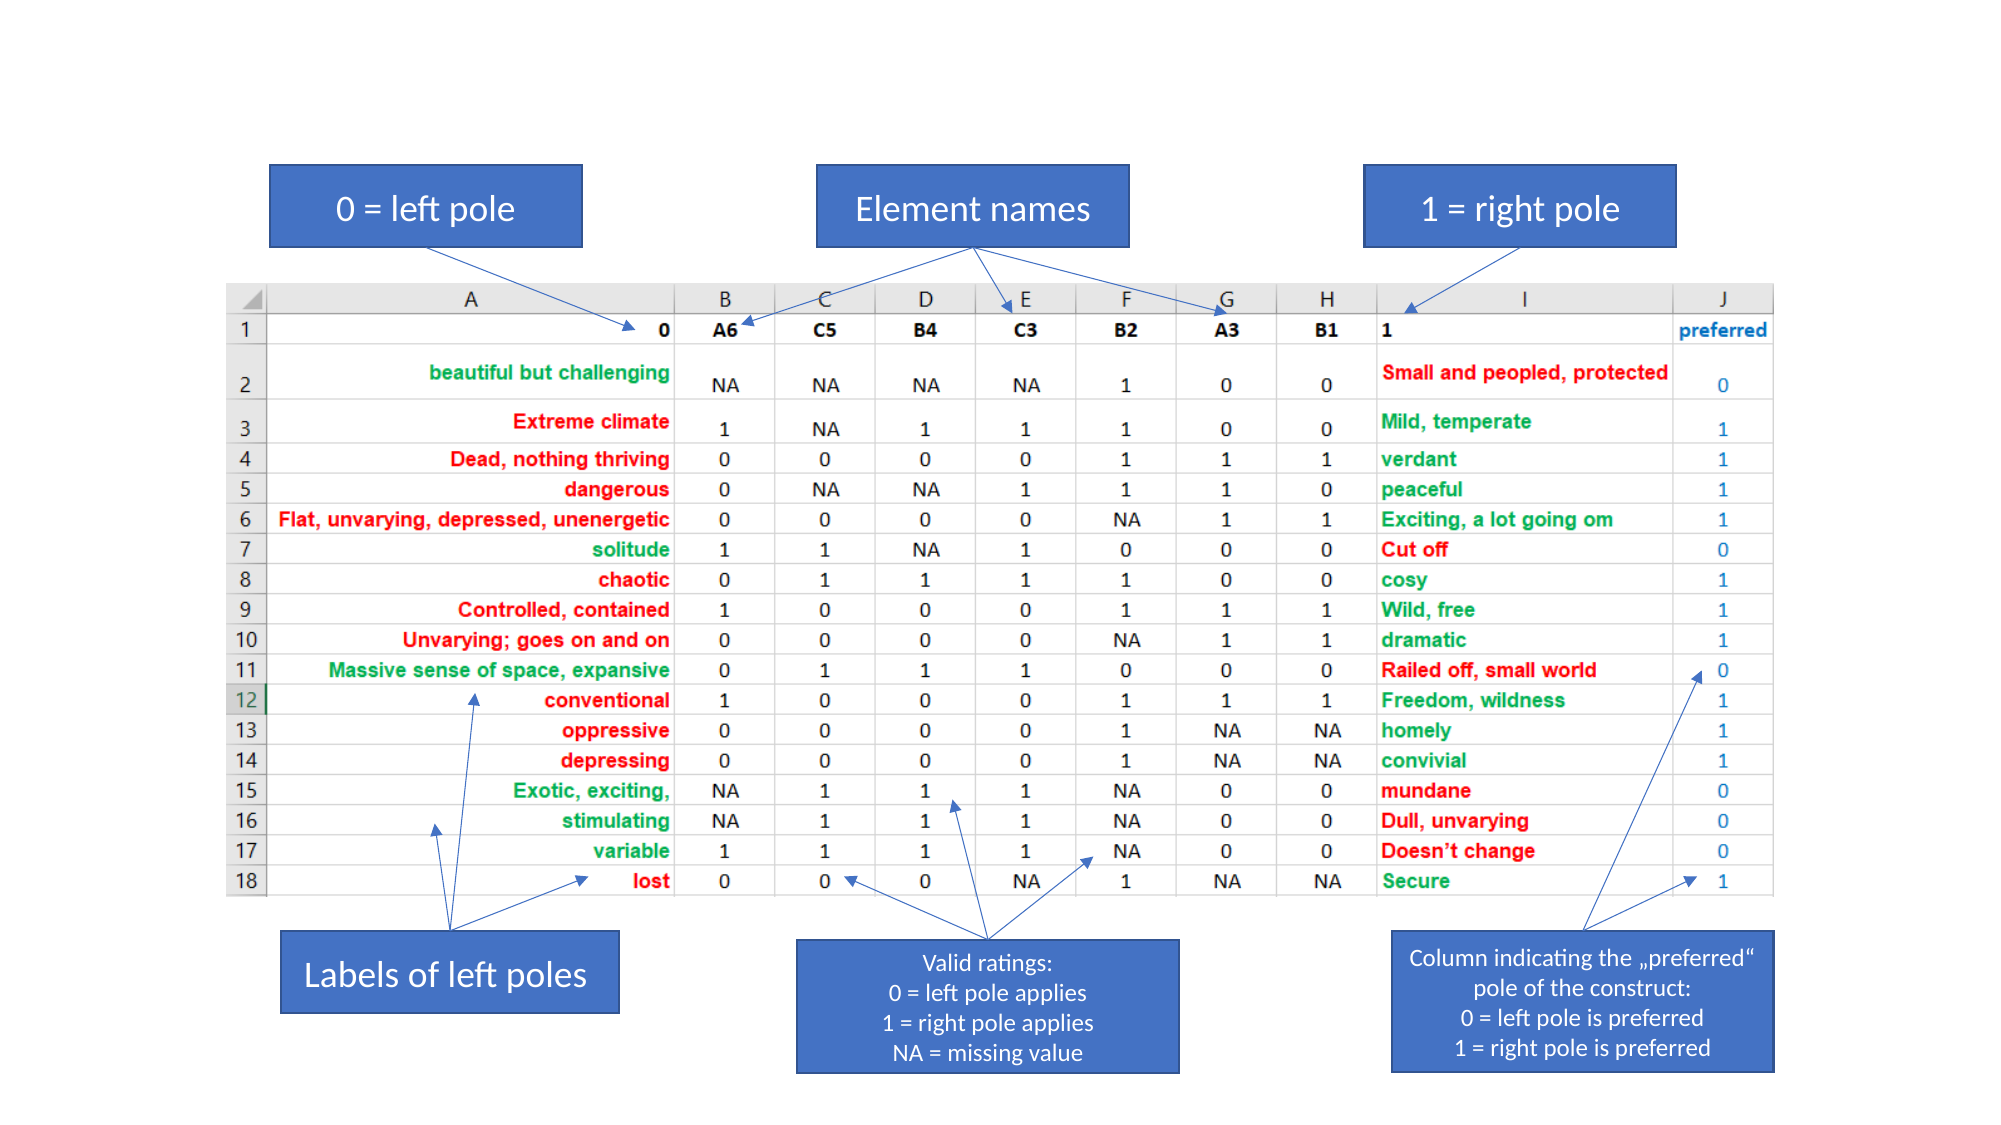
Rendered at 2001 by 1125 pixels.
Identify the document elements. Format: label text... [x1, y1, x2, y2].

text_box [988, 856, 1094, 940]
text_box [740, 247, 974, 325]
text_box Column indicating the „preferred“ pole of the construct: 0 = left pole is preferred 1 = right pole is preferred [1391, 930, 1775, 1073]
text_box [1582, 670, 1702, 931]
text_box 1 = right pole [1363, 164, 1677, 248]
text_box 0 = left pole [269, 164, 583, 248]
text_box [952, 799, 988, 876]
picture [226, 283, 1774, 897]
text_box Element names [816, 164, 1130, 247]
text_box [1403, 247, 1521, 314]
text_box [973, 247, 1228, 314]
text_box Labels of left poles [280, 930, 620, 1014]
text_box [843, 876, 988, 940]
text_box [450, 692, 476, 931]
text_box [476, 876, 589, 931]
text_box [434, 823, 450, 931]
text_box Valid ratings: 0 = left pole applies 1 = right pole applies NA = missing value [796, 939, 1180, 1074]
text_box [425, 247, 636, 330]
